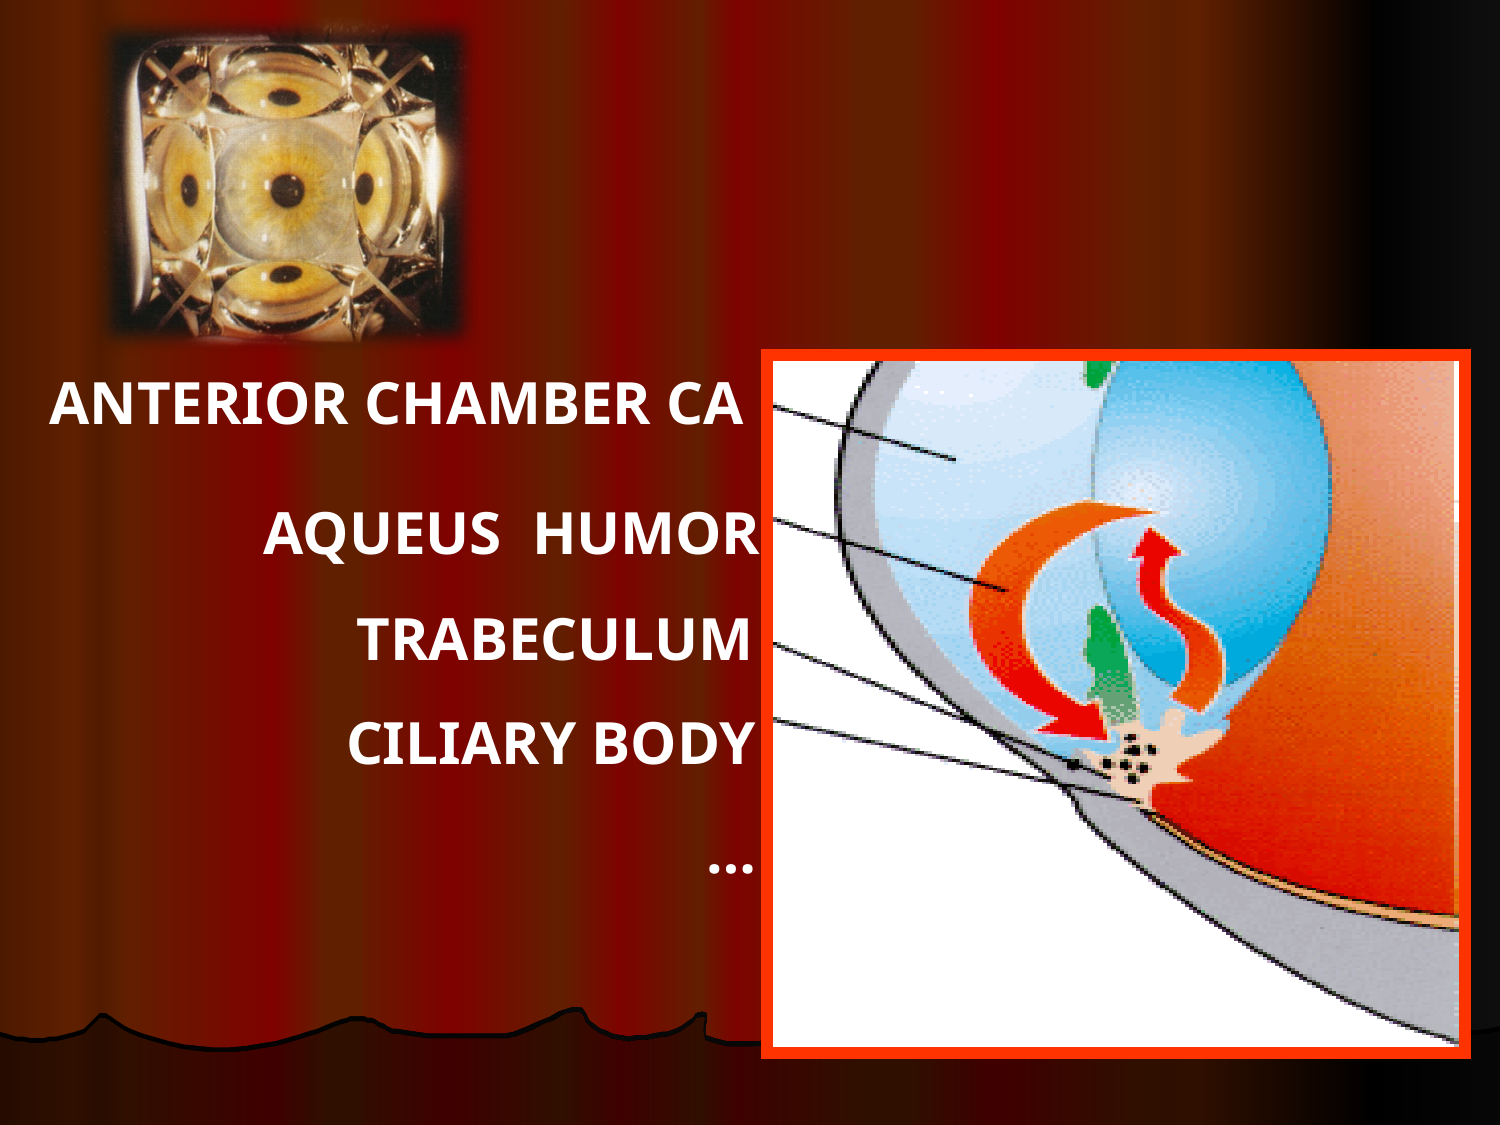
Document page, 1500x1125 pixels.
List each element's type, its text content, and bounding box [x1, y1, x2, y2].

text_box AQUEUS HUMOR [206, 479, 768, 574]
text_box ANTERIOR CHAMBER CA [0, 349, 759, 444]
picture [90, 11, 481, 354]
text_box CILIARY BODY … [202, 689, 768, 893]
text_box TRABECULUM [199, 585, 768, 680]
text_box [773, 361, 1459, 1048]
